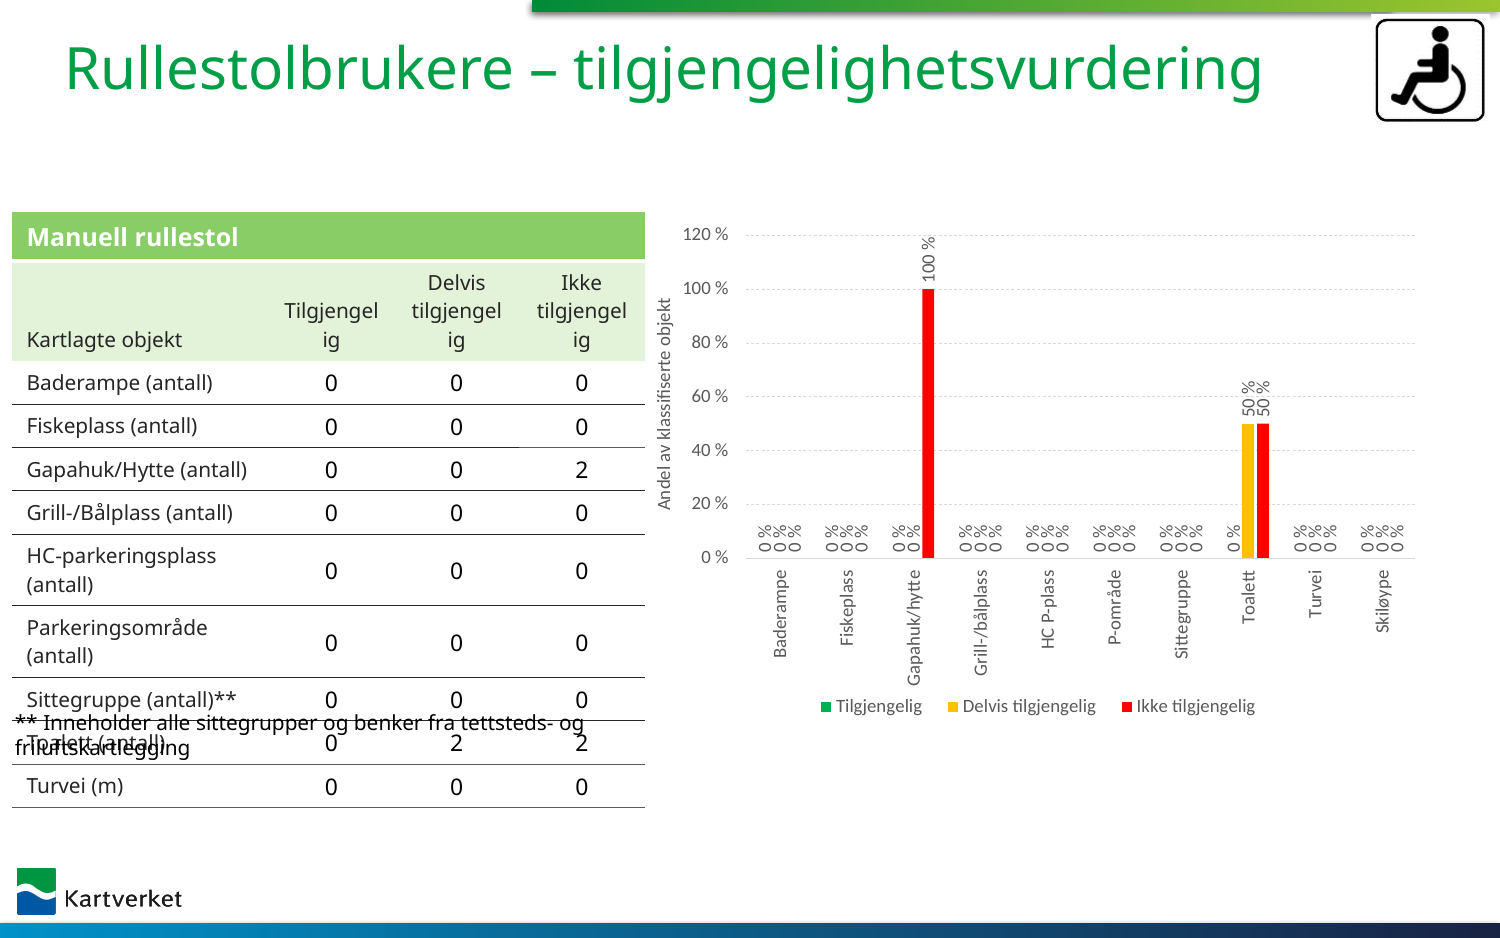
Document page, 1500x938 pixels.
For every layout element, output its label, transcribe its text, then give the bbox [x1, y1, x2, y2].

table_cell 2 [519, 448, 638, 490]
table_cell 0 [519, 606, 638, 677]
table_cell Fiskeplass (antall) [12, 405, 269, 447]
table_cell Kartlagte objekt [12, 263, 269, 361]
table_cell Turvei (m) [12, 768, 269, 807]
table_cell 0 [519, 405, 638, 447]
text_box Rullestolbrukere – tilgjengelighetsvurdering [49, 12, 1372, 109]
table_cell 0 [394, 405, 519, 447]
table_cell Delvis tilgjengelig [394, 263, 519, 361]
table_cell 0 [394, 768, 519, 807]
table_cell Ikke tilgjengelig [519, 263, 638, 361]
table_cell 0 [519, 535, 638, 605]
table_cell 0 [519, 491, 638, 534]
table_cell 0 [269, 448, 394, 490]
table_cell Tilgjengelig [269, 263, 394, 361]
table_cell 0 [269, 491, 394, 534]
table_cell HC-parkeringsplass (antall) [12, 535, 269, 605]
table_cell 0 [519, 768, 645, 807]
text_box ** Inneholder alle sittegrupper og benker fra tettsteds- og friluftskartlegging [0, 702, 745, 768]
table_cell Grill-/Bålplass (antall) [12, 491, 269, 534]
table_cell 0 [269, 535, 394, 605]
table_cell 0 [394, 535, 519, 605]
table_cell 0 [269, 606, 394, 677]
table_cell Parkeringsområde (antall) [12, 606, 269, 677]
table_cell 0 [394, 606, 519, 677]
table_cell 0 [269, 768, 394, 807]
picture [643, 218, 1427, 728]
table_cell Gapahuk/Hytte (antall) [12, 448, 269, 490]
table_cell 0 [394, 491, 519, 534]
picture [1371, 13, 1491, 127]
table_cell 0 [269, 678, 394, 702]
table_cell 0 [269, 361, 394, 404]
table_cell 0 [394, 678, 519, 702]
table_cell 0 [394, 361, 519, 404]
table_cell Sittegruppe (antall)** [12, 678, 269, 702]
table_cell 0 [519, 361, 638, 404]
table_cell 0 [519, 678, 638, 702]
table_header Manuell rullestol [12, 212, 645, 259]
table_cell 0 [394, 448, 519, 490]
table_cell 0 [269, 405, 394, 447]
table_cell Baderampe (antall) [12, 361, 269, 404]
